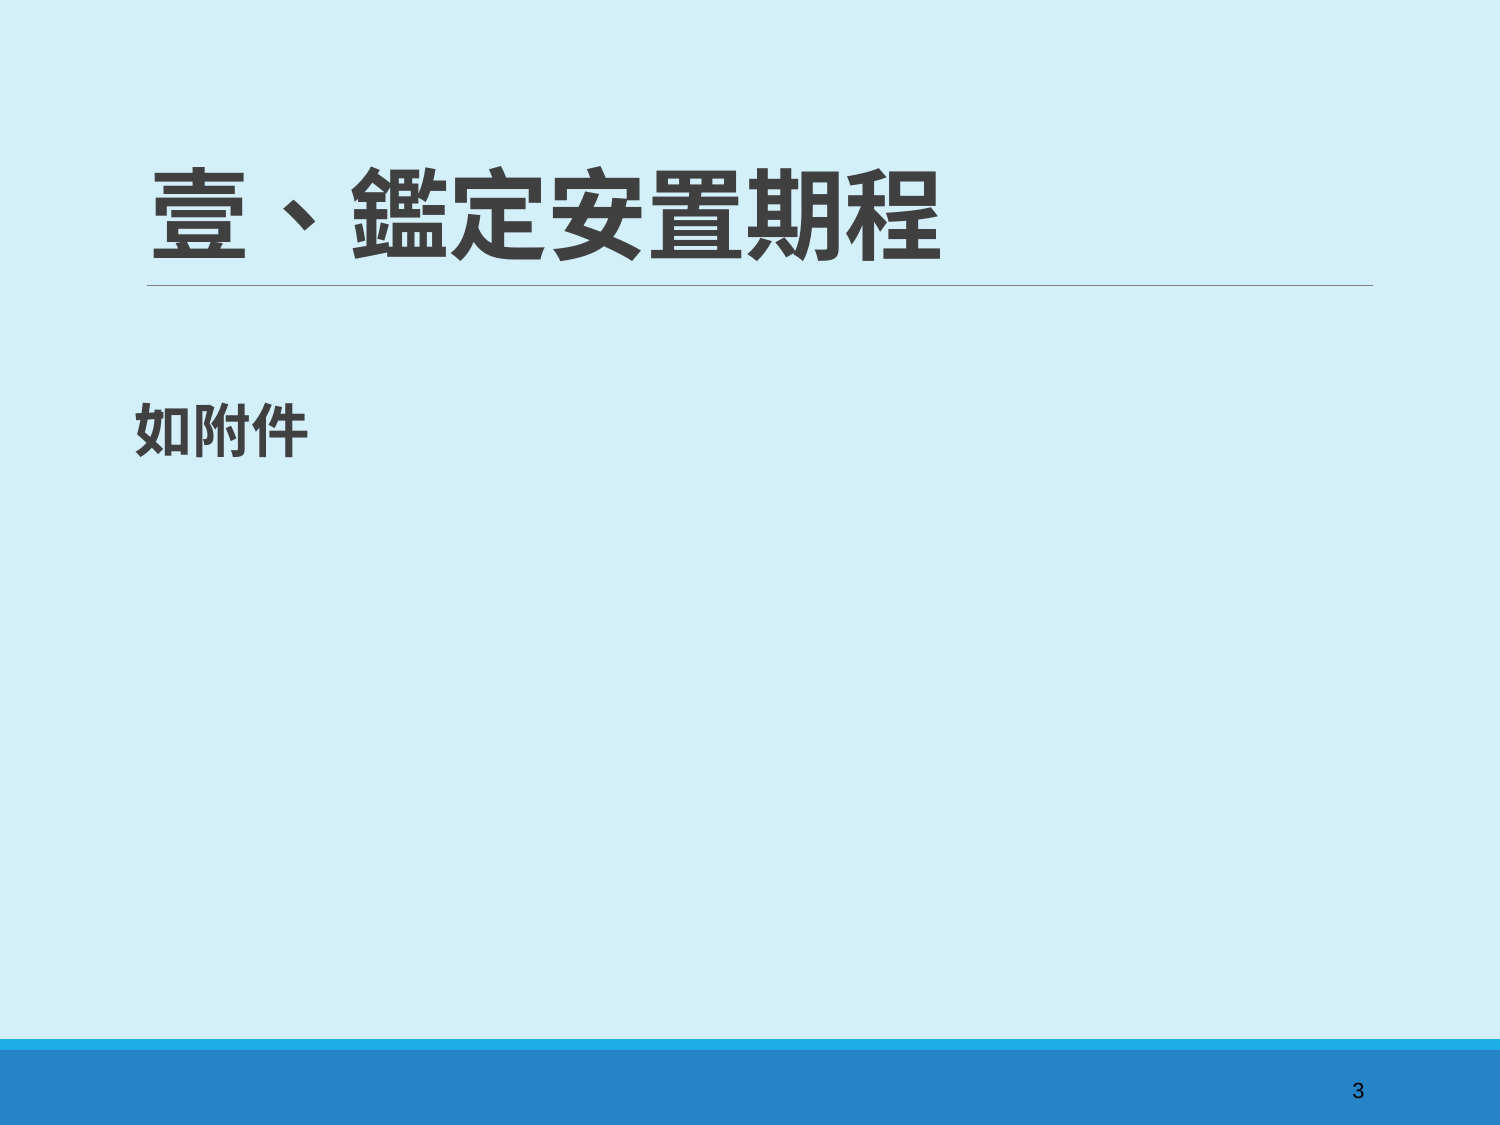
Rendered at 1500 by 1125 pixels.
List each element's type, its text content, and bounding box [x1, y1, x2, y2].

slide_number 3 [1217, 1059, 1380, 1120]
list 如附件 [134, 302, 1373, 963]
title 壹、鑑定安置期程 [134, 42, 1373, 281]
